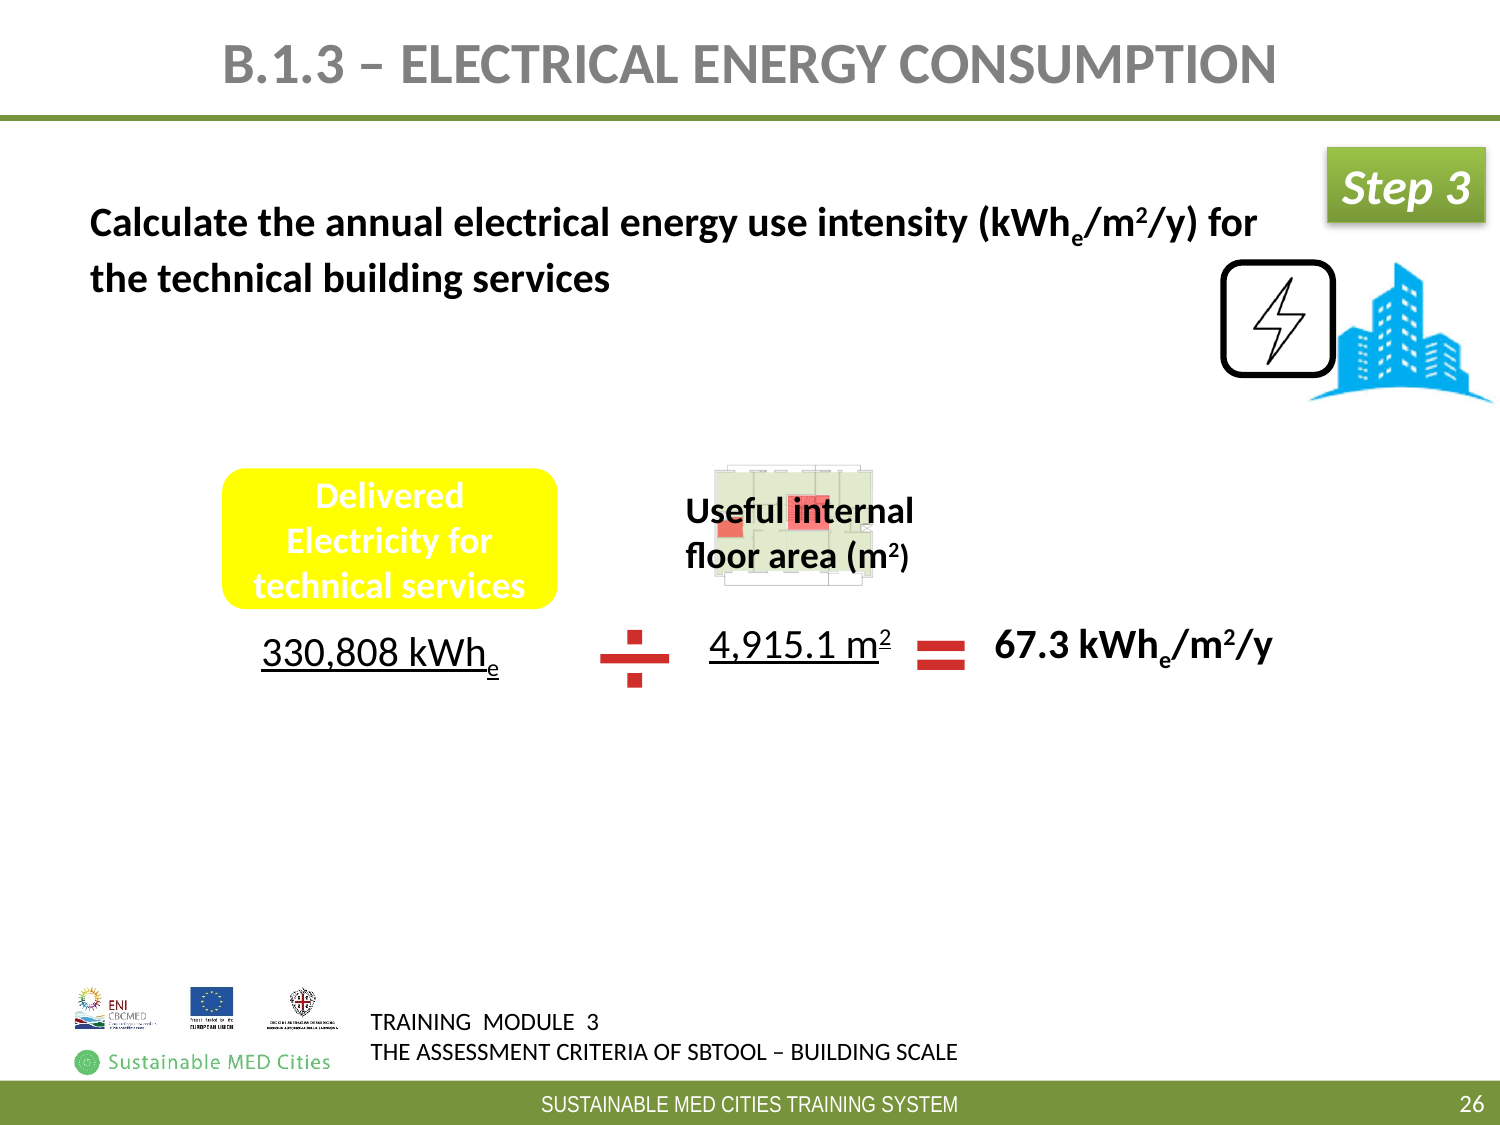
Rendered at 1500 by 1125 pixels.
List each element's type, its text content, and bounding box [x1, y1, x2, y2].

text_box Calculate the annual electrical energy use intensity (kWhe/m2/y) for the technical building services [74, 186, 1333, 263]
text_box Step 3 [1327, 147, 1486, 223]
title B.1.3 – ELECTRICAL ENERGY CONSUMPTION [0, 0, 1500, 121]
slide_number 26 [1149, 1079, 1500, 1125]
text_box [1223, 256, 1500, 414]
picture [62, 978, 356, 1080]
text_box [221, 463, 1292, 723]
